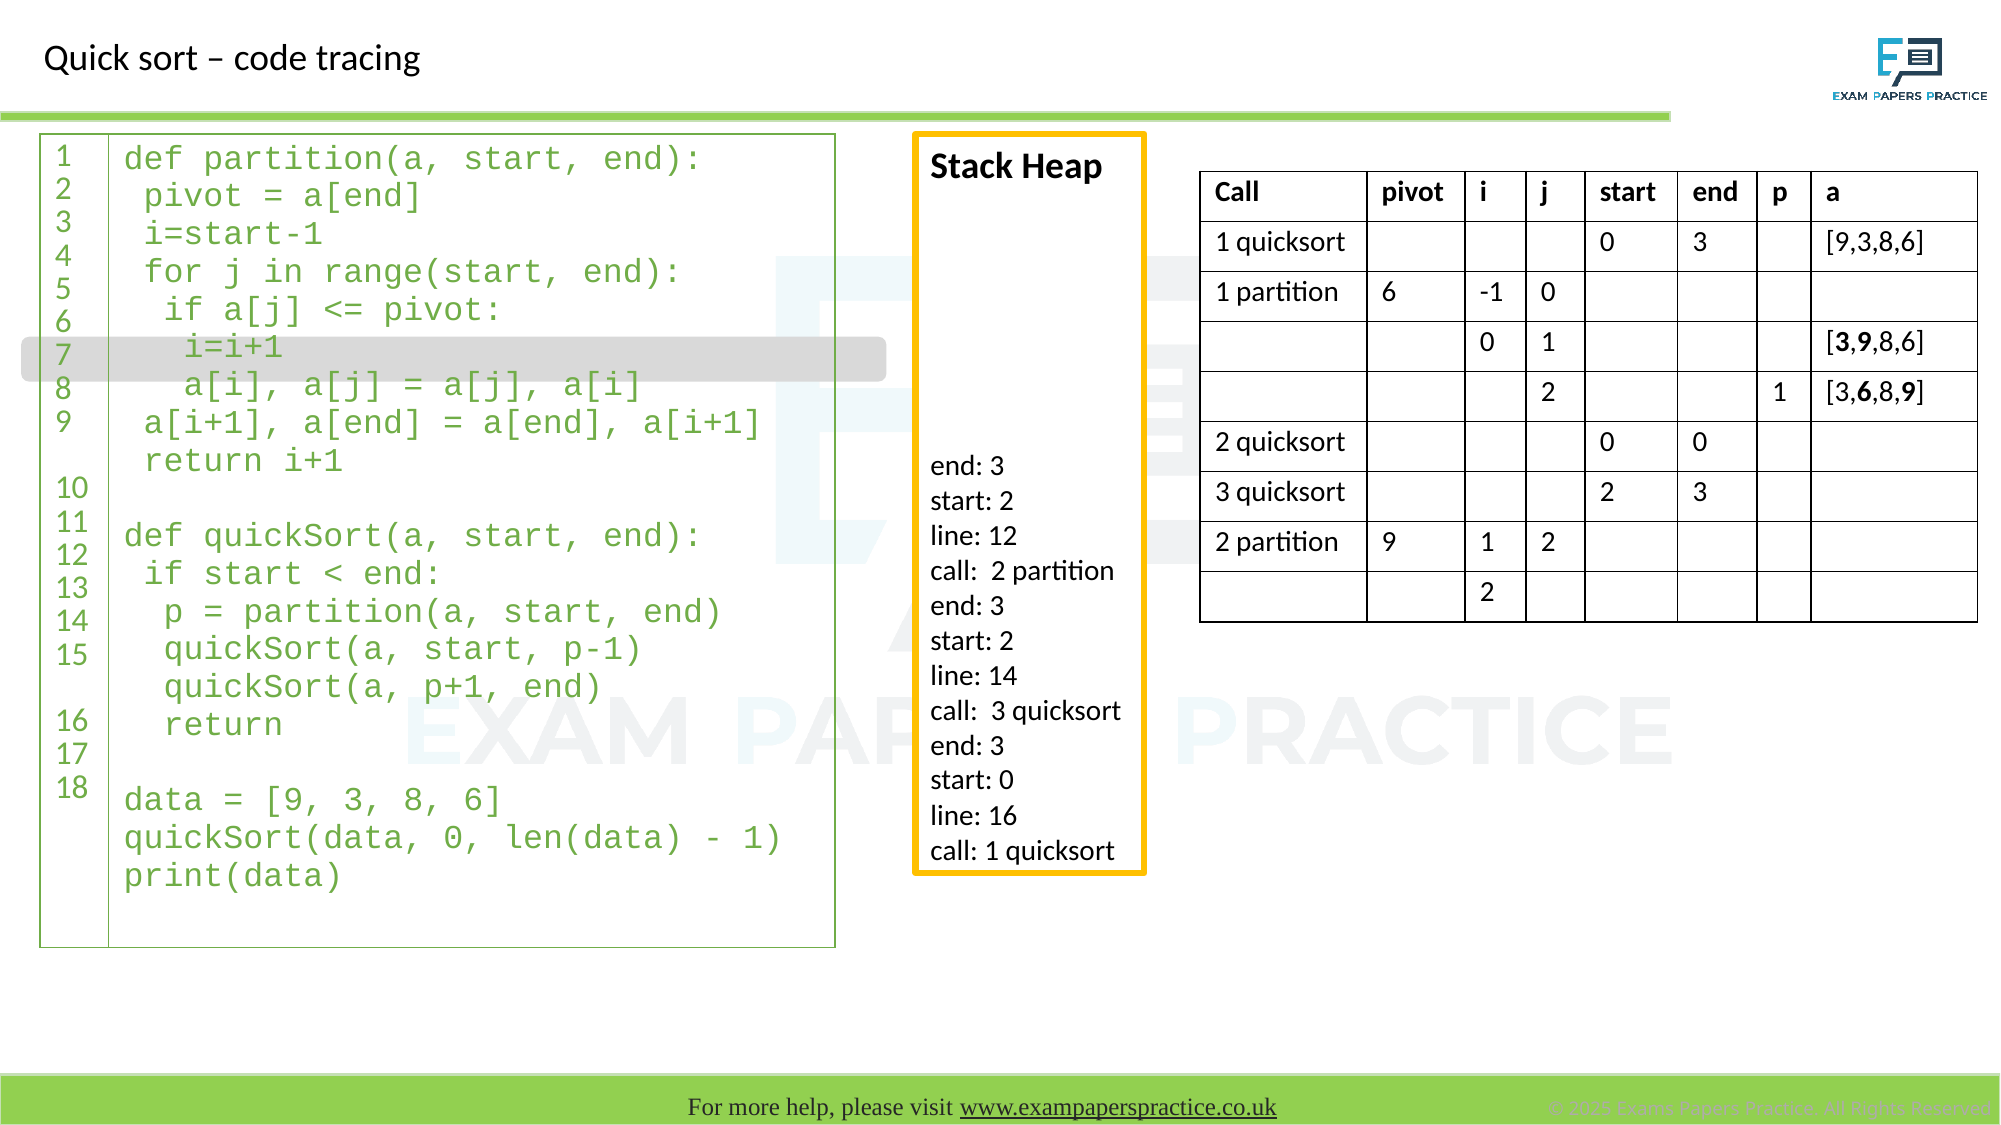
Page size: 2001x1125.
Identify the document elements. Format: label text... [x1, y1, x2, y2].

table_cell [9,3,8,6] [1812, 222, 1977, 271]
table_cell [1678, 522, 1756, 571]
text_box Stack Heap end: 3 start: 2 line: 12 call: 2 partition end: 3 start: 2 line: 14 call: 3 quicksort end: 3 start: 0 line: 16 call: 1 quicksort [915, 133, 1145, 874]
table_cell [1678, 572, 1756, 621]
table_cell 2 quicksort [1201, 422, 1366, 471]
table_header pivot [1368, 172, 1464, 221]
table_cell 9 [1368, 522, 1464, 571]
table_header end [1678, 172, 1756, 221]
table_cell [1527, 472, 1584, 521]
table_cell [1758, 572, 1810, 621]
table_cell [1586, 372, 1677, 421]
table_cell 2 partition [1201, 522, 1366, 571]
table_cell -1 [1466, 272, 1525, 321]
table_cell 1 partition [1201, 272, 1366, 321]
table_cell [1812, 522, 1977, 571]
table_cell 0 [1586, 222, 1677, 271]
table_cell 1 [1527, 322, 1584, 371]
table_cell 2 [1527, 522, 1584, 571]
table_cell [3,6,8,9] [1812, 372, 1977, 421]
table_cell 3 quicksort [1201, 472, 1366, 521]
table_cell [1466, 422, 1525, 471]
table_header p [1758, 172, 1810, 221]
table_cell 0 [1466, 322, 1525, 371]
table_header def partition(a, start, end): pivot = a[end] i=start-1 for j in range(start, end): if a[j] <= pivot: i=i+1 a[i], a[j] = a[j], a[i] a[i+1], a[end] = a[end], a[i+1] return i+1 def quickSort(a, start, end): if start < end: p = partition(a, start, end) quickSort(a, start, p-1) quickSort(a, p+1, end) return data = [9, 3, 8, 6] quickSort(data, 0, len(data) - 1) print(data) [109, 135, 834, 947]
table_cell [1758, 222, 1810, 271]
table_cell [1758, 272, 1810, 321]
table_cell 2 [1527, 372, 1584, 421]
table_header start [1586, 172, 1677, 221]
table_cell [1201, 372, 1366, 421]
table_cell [1527, 422, 1584, 471]
table_cell [1586, 272, 1677, 321]
table_cell [1368, 222, 1464, 271]
table_header j [1527, 172, 1584, 221]
table_cell 1 [1758, 372, 1810, 421]
text_box Quick sort – code tracing [28, 25, 1072, 86]
table_cell [1678, 322, 1756, 371]
table_cell [1758, 522, 1810, 571]
table_cell [1678, 372, 1756, 421]
table_cell [1368, 322, 1464, 371]
text_box [836, 336, 887, 382]
text_box [21, 336, 39, 382]
table_cell 1 quicksort [1201, 222, 1366, 271]
table_header 1 2 3 4 5 6 7 8 9 10 11 12 13 14 15 16 17 18 [41, 135, 108, 947]
table_cell 1 [1466, 522, 1525, 571]
table_cell 0 [1527, 272, 1584, 321]
table_cell [1466, 222, 1525, 271]
table_cell [1368, 572, 1464, 621]
table_cell [1586, 522, 1677, 571]
table_cell [1368, 422, 1464, 471]
table_cell [1812, 272, 1977, 321]
table_cell [1758, 322, 1810, 371]
table_cell [1466, 472, 1525, 521]
table_cell [1368, 372, 1464, 421]
table_cell 0 [1586, 422, 1677, 471]
table_cell 2 [1466, 572, 1525, 621]
table_cell 6 [1368, 272, 1464, 321]
table_cell 0 [1678, 422, 1756, 471]
table_header a [1812, 172, 1977, 221]
table_cell [1201, 572, 1366, 621]
table_cell [1201, 322, 1366, 371]
table_cell 3 [1678, 472, 1756, 521]
table_cell [1586, 572, 1677, 621]
table_header i [1466, 172, 1525, 221]
table_cell [1466, 372, 1525, 421]
table_cell [1812, 472, 1977, 521]
table_cell [1758, 422, 1810, 471]
table_cell [1812, 422, 1977, 471]
table_cell 3 [1678, 222, 1756, 271]
table_cell [1527, 222, 1584, 271]
table_cell [3,9,8,6] [1812, 322, 1977, 371]
table_cell [1758, 472, 1810, 521]
table_cell [1586, 322, 1677, 371]
table_header Call [1201, 172, 1366, 221]
table_cell [1678, 272, 1756, 321]
table_cell [1368, 472, 1464, 521]
table_cell 2 [1586, 472, 1677, 521]
table_cell [1812, 572, 1977, 621]
table_cell [1527, 572, 1584, 621]
